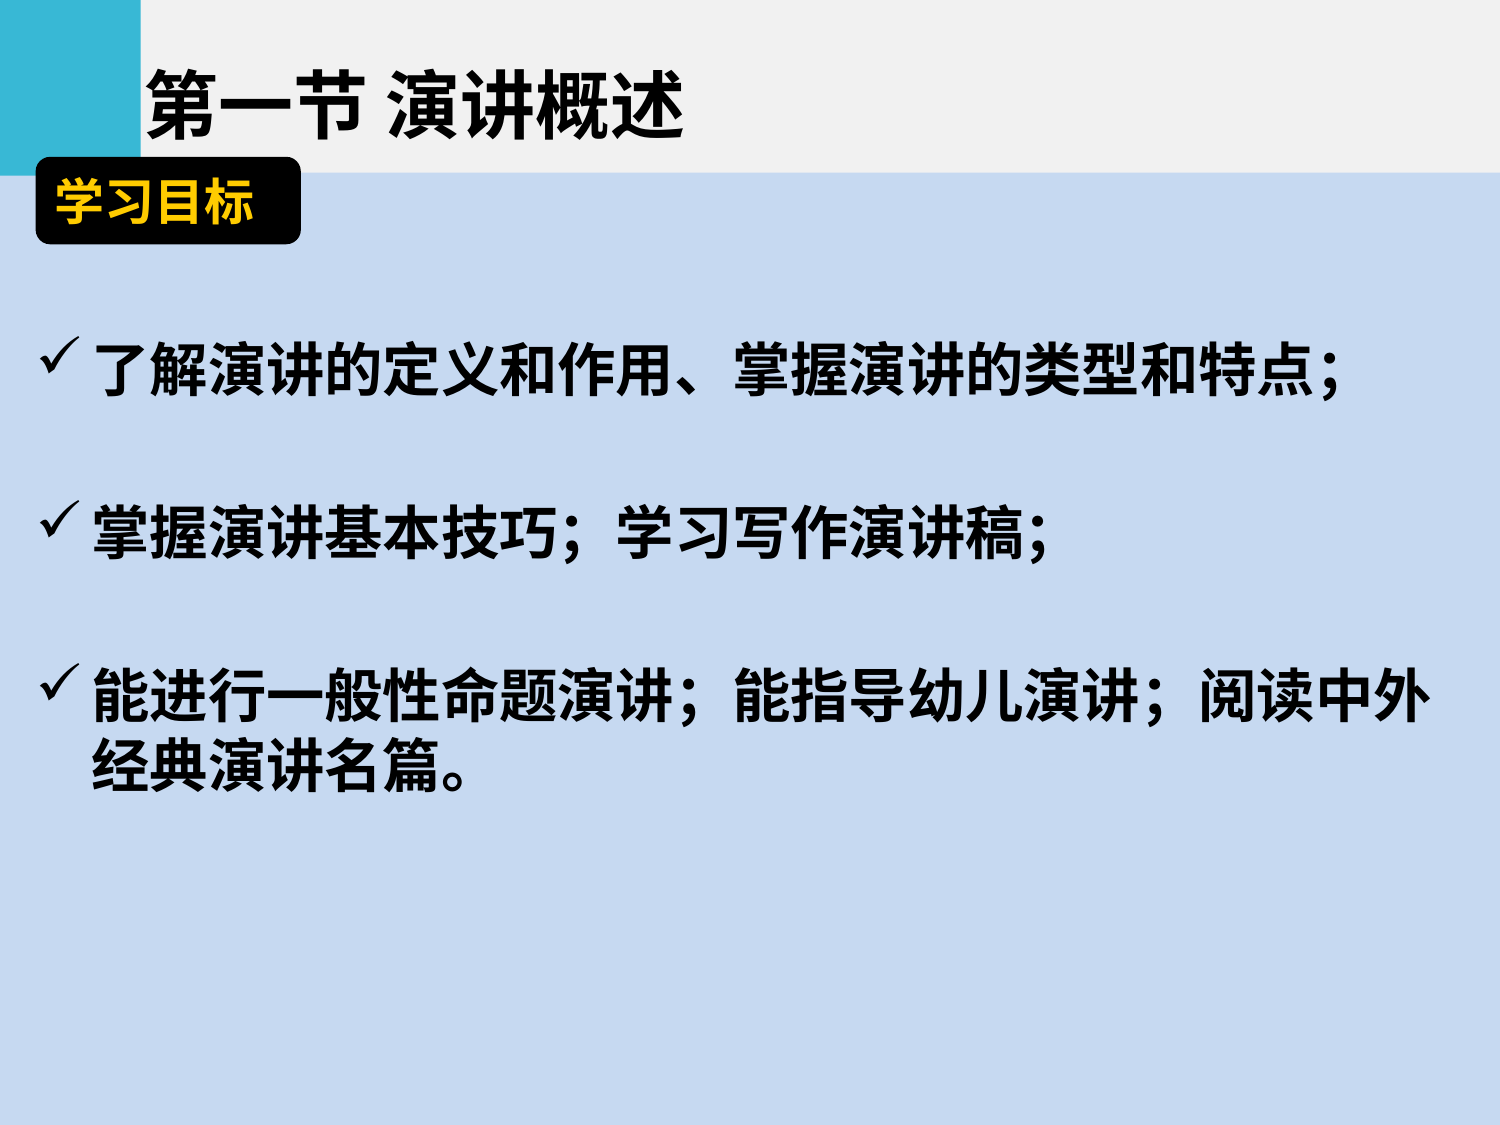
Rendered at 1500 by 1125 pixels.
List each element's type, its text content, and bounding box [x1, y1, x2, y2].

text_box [635, 81, 699, 146]
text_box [175, 92, 244, 148]
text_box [489, 81, 540, 146]
text_box [0, 172, 1500, 1125]
text_box 第一节 演讲概述 [141, 0, 1500, 172]
text_box 学习目标 [33, 154, 303, 247]
text_box [0, 0, 141, 176]
list 了解演讲的定义和作用、掌握演讲的类型和特点； 掌握演讲基本技巧；学习写作演讲稿； 能进行一般性命题演讲；能指导幼儿演讲；阅读中外经典演讲名篇。 [20, 171, 1480, 1059]
